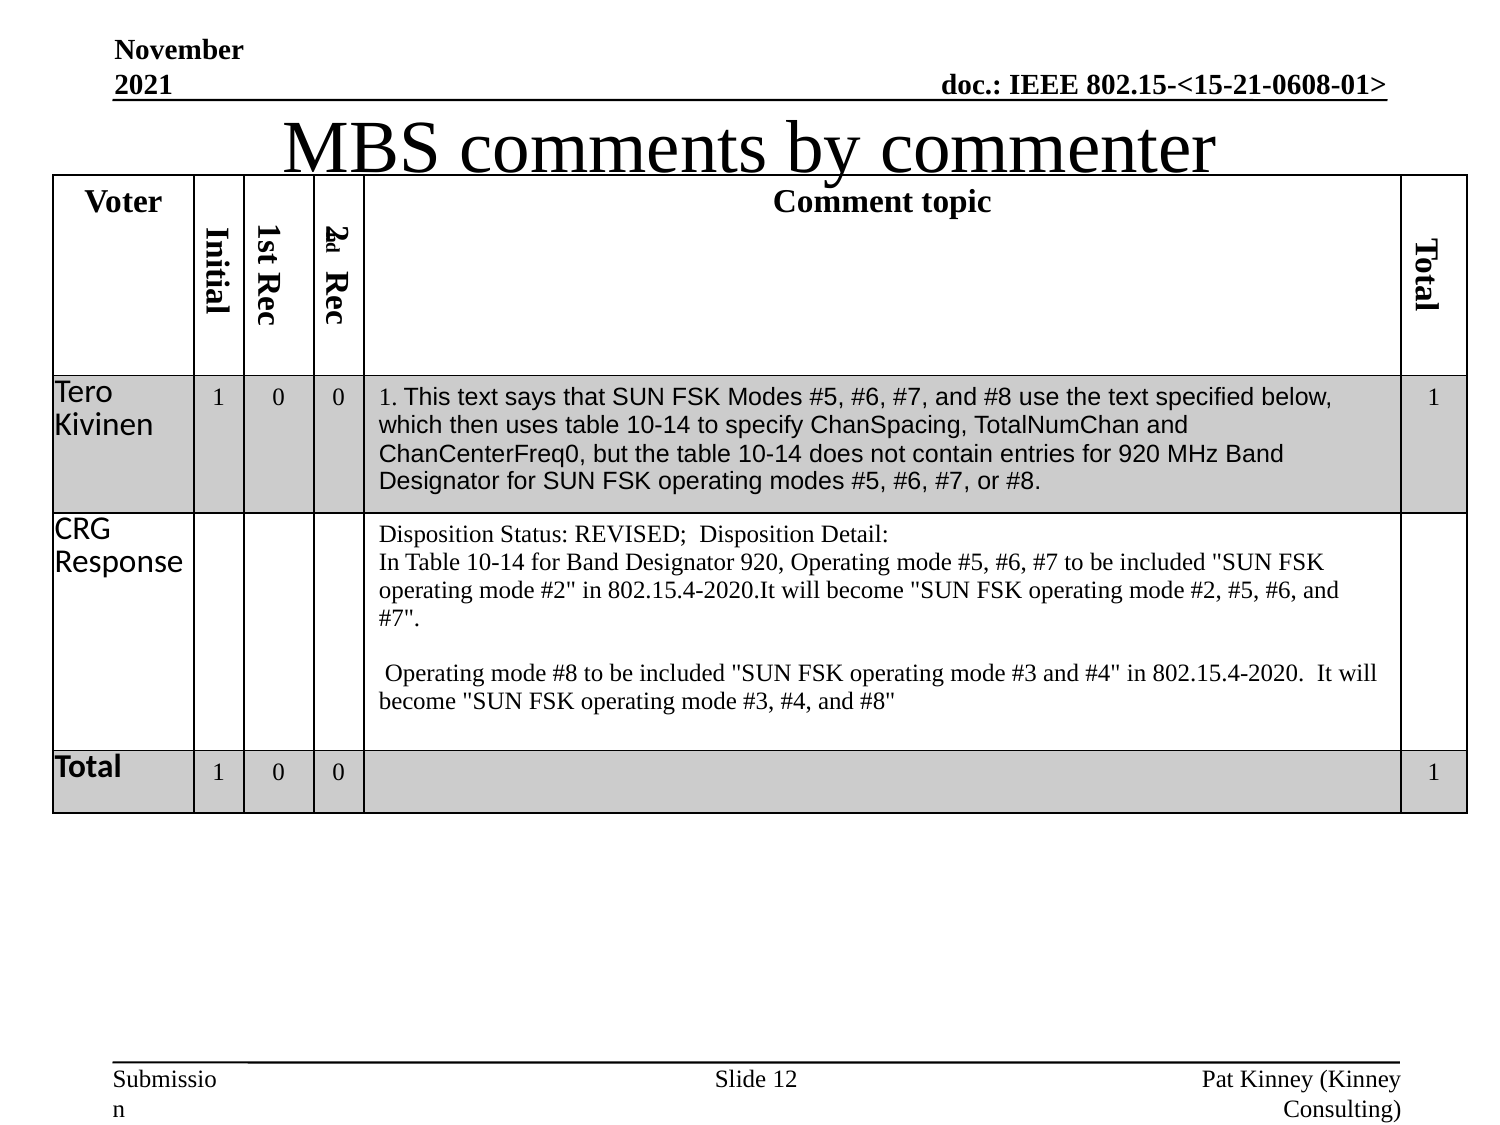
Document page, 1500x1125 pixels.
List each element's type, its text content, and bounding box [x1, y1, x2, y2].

table_header Total [1402, 176, 1466, 375]
table_cell 0 [315, 751, 363, 812]
table_cell 1 [195, 376, 243, 512]
table_cell 1. This text says that SUN FSK Modes #5, #6, #7, and #8 use the text specified below, which then uses table 10-14 to specify ChanSpacing, TotalNumChan and ChanCenterFreq0, but the table 10-14 does not contain entries for 920 MHz Band Designator for SUN FSK operating modes #5, #6, #7, or #8. [365, 376, 1400, 512]
table_header 2nd Rec [315, 176, 363, 375]
table_cell [195, 514, 243, 750]
title MBS comments by commenter [53, 54, 1447, 174]
table_cell [245, 514, 313, 750]
table_cell Total [54, 751, 193, 812]
table_header Voter [54, 176, 193, 375]
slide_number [114, 54, 269, 100]
table_cell Tero Kivinen [54, 376, 193, 512]
table_cell Disposition Status: REVISED; Disposition Detail: In Table 10-14 for Band Designator 920, Operating mode #5, #6, #7 to be included "SUN FSK operating mode #2" in 802.15.4-2020.It will become "SUN FSK operating mode #2, #5, #6, and #7". Operating mode #8 to be included "SUN FSK operating mode #3 and #4" in 802.15.4-2020. It will become "SUN FSK operating mode #3, #4, and #8" [365, 514, 1400, 750]
table_header 1st Rec [245, 176, 313, 375]
footer Pat Kinney (Kinney Consulting) [1092, 1062, 1402, 1093]
table_cell [1402, 514, 1466, 750]
table_cell 1 [1402, 751, 1466, 812]
table_cell 1 [195, 751, 243, 812]
table_cell 0 [245, 751, 313, 812]
slide_number Slide 12 [712, 1062, 800, 1093]
table_header Comment topic [365, 176, 1400, 375]
table_cell [365, 751, 1400, 812]
table_cell 1 [1402, 376, 1466, 512]
table_cell 0 [245, 376, 313, 512]
table_cell 0 [315, 376, 363, 512]
table_header Initial [195, 176, 243, 375]
table_cell [315, 514, 363, 750]
table_cell CRG Response [54, 514, 193, 750]
